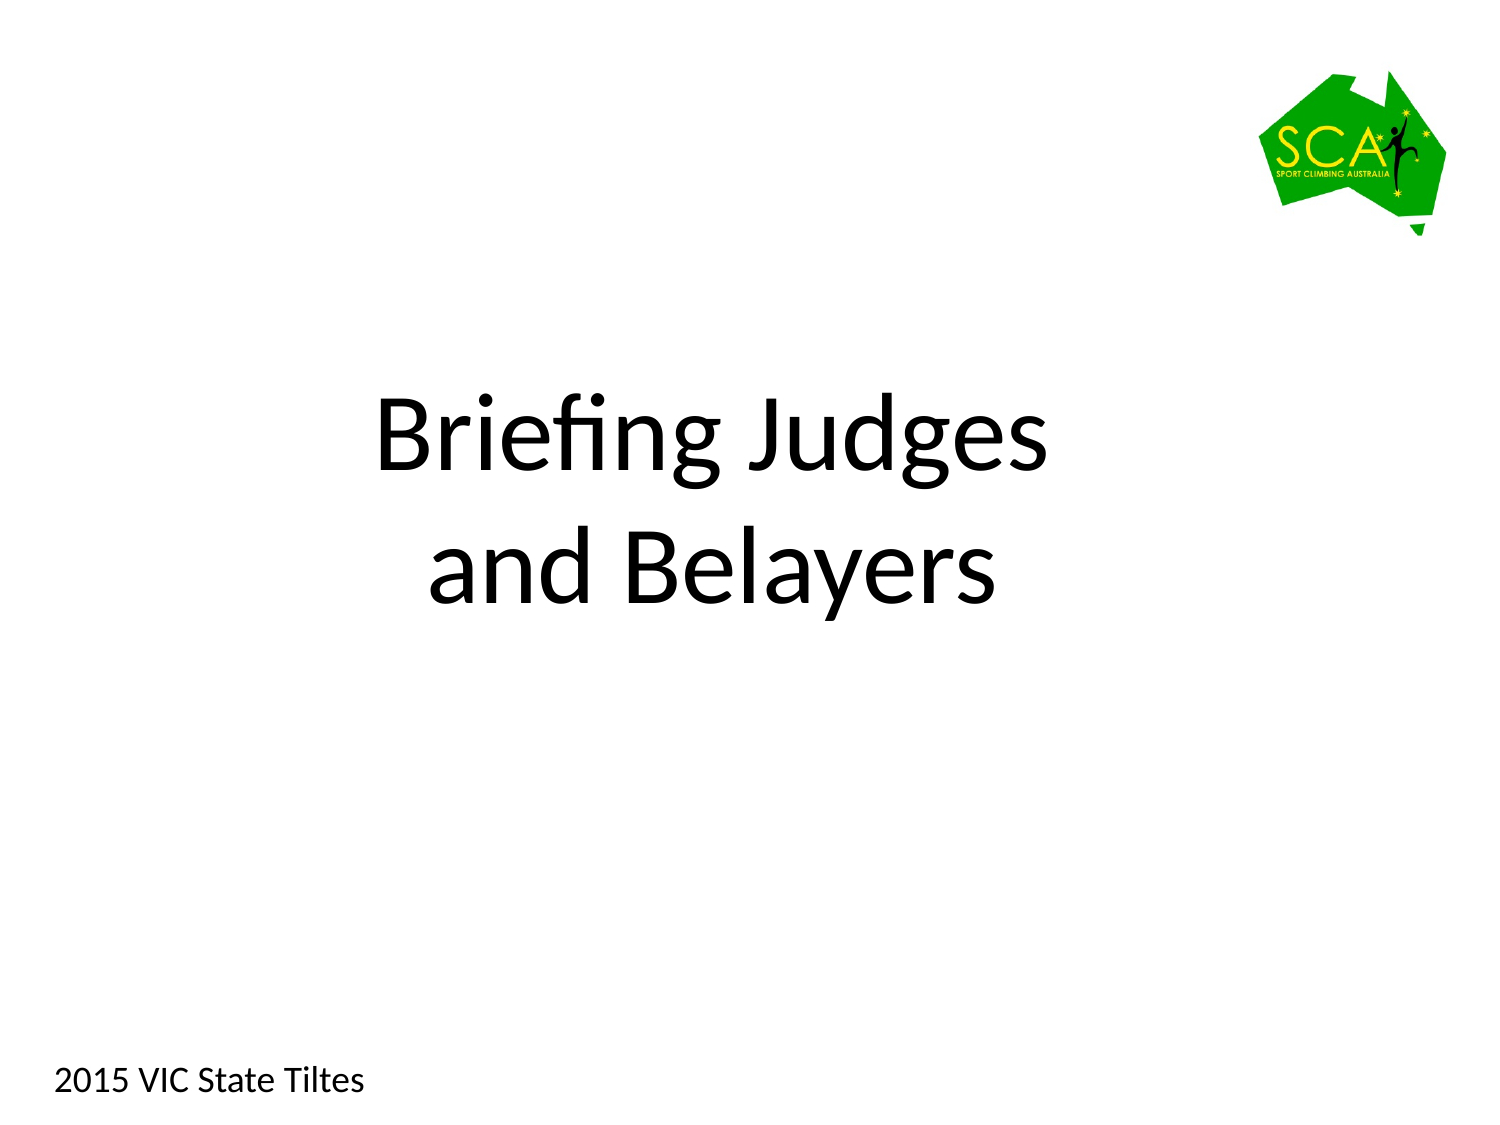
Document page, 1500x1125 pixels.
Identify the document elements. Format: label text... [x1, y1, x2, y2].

picture [1249, 51, 1454, 255]
text_box 2015 VIC State Tiltes [39, 1047, 380, 1107]
title Briefing Judges and Belayers [75, 350, 1350, 929]
